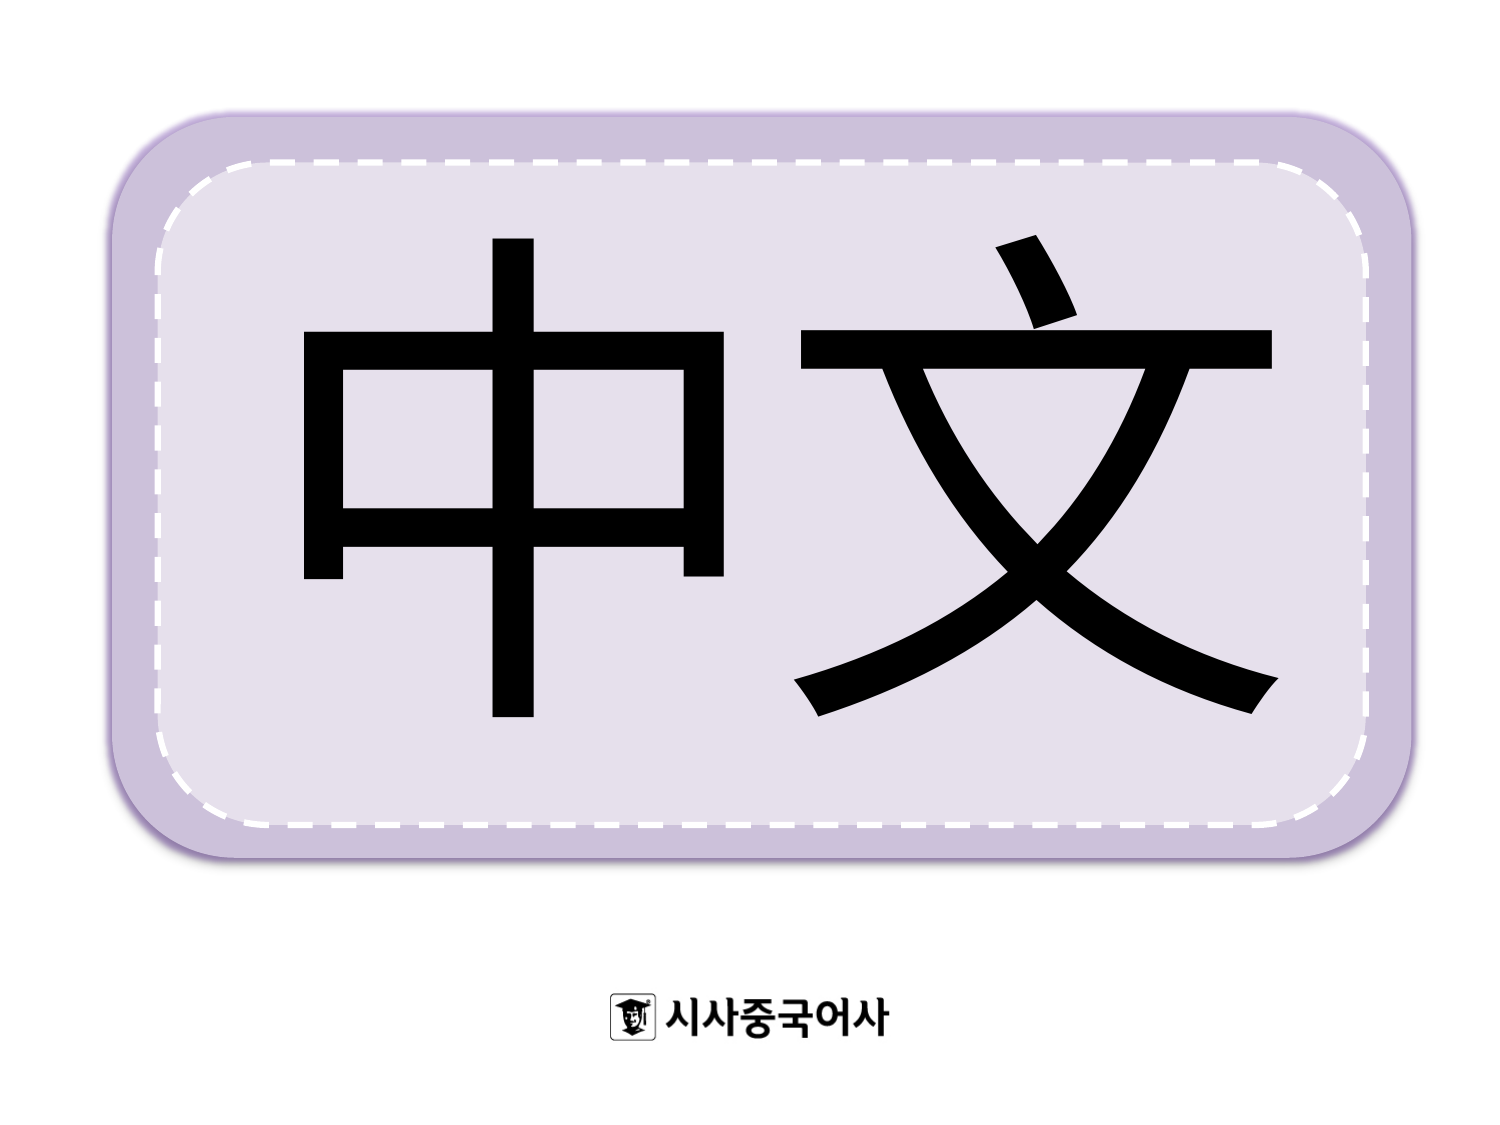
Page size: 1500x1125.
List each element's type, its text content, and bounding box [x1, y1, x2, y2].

text_box 中文 [171, 137, 1380, 800]
picture [602, 987, 898, 1047]
